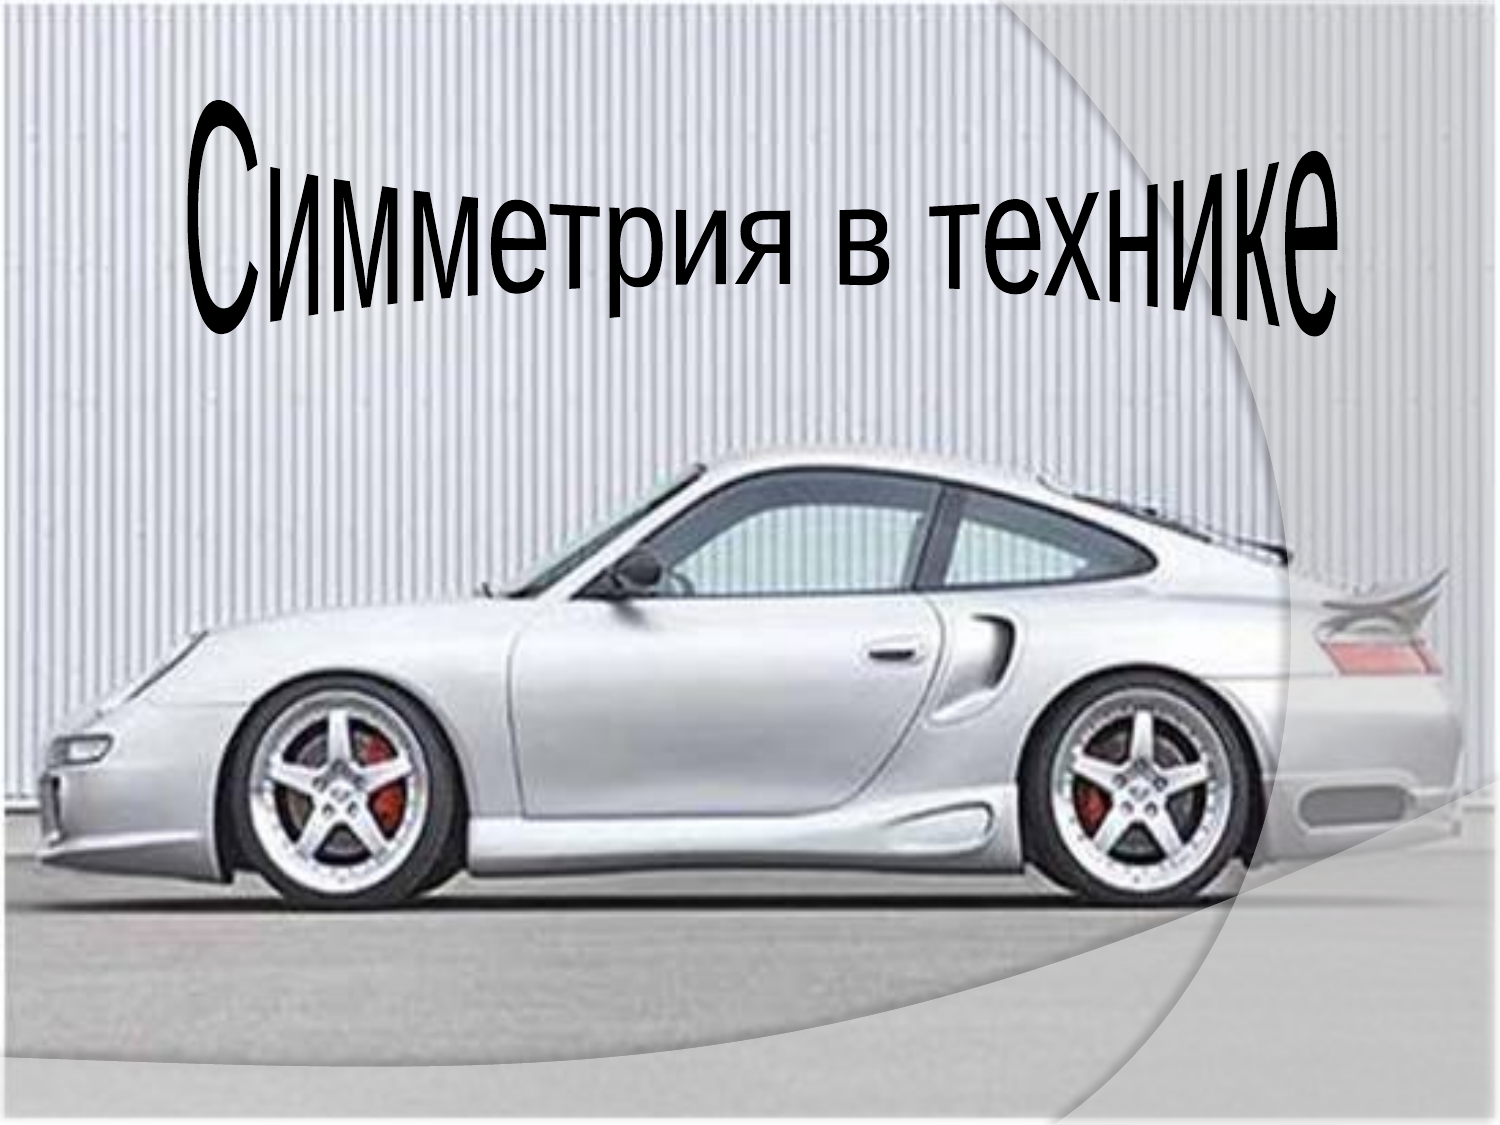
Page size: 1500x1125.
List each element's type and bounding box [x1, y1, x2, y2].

picture [0, 0, 1291, 1066]
